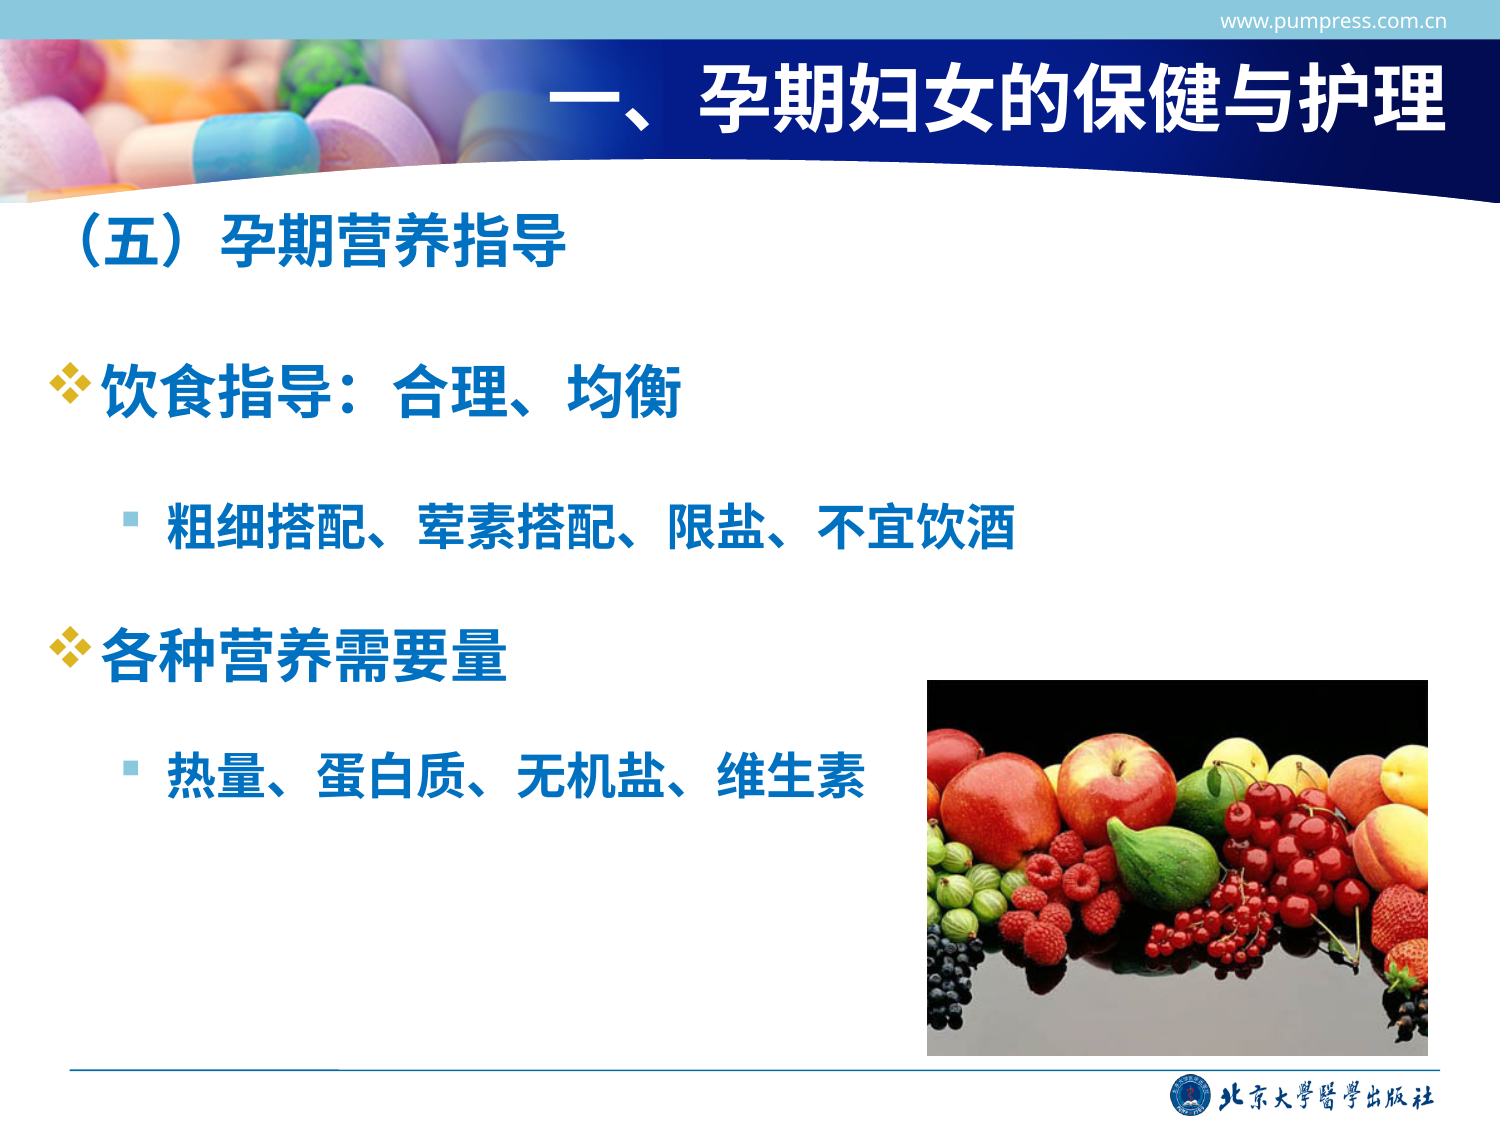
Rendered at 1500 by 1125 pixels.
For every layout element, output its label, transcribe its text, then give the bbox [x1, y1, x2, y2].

picture [1170, 1074, 1436, 1118]
slide_number www.pumpress.com.cn [1024, 0, 1463, 38]
picture [0, 40, 1500, 203]
list （五）孕期营养指导 饮食指导：合理、均衡 粗细搭配、荤素搭配、限盐、不宜饮酒 各种营养需要量 热量、蛋白质、无机盐、维生素 [29, 196, 1400, 1026]
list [926, 680, 1428, 1056]
title 一、孕期妇女的保健与护理 [137, 49, 1463, 143]
